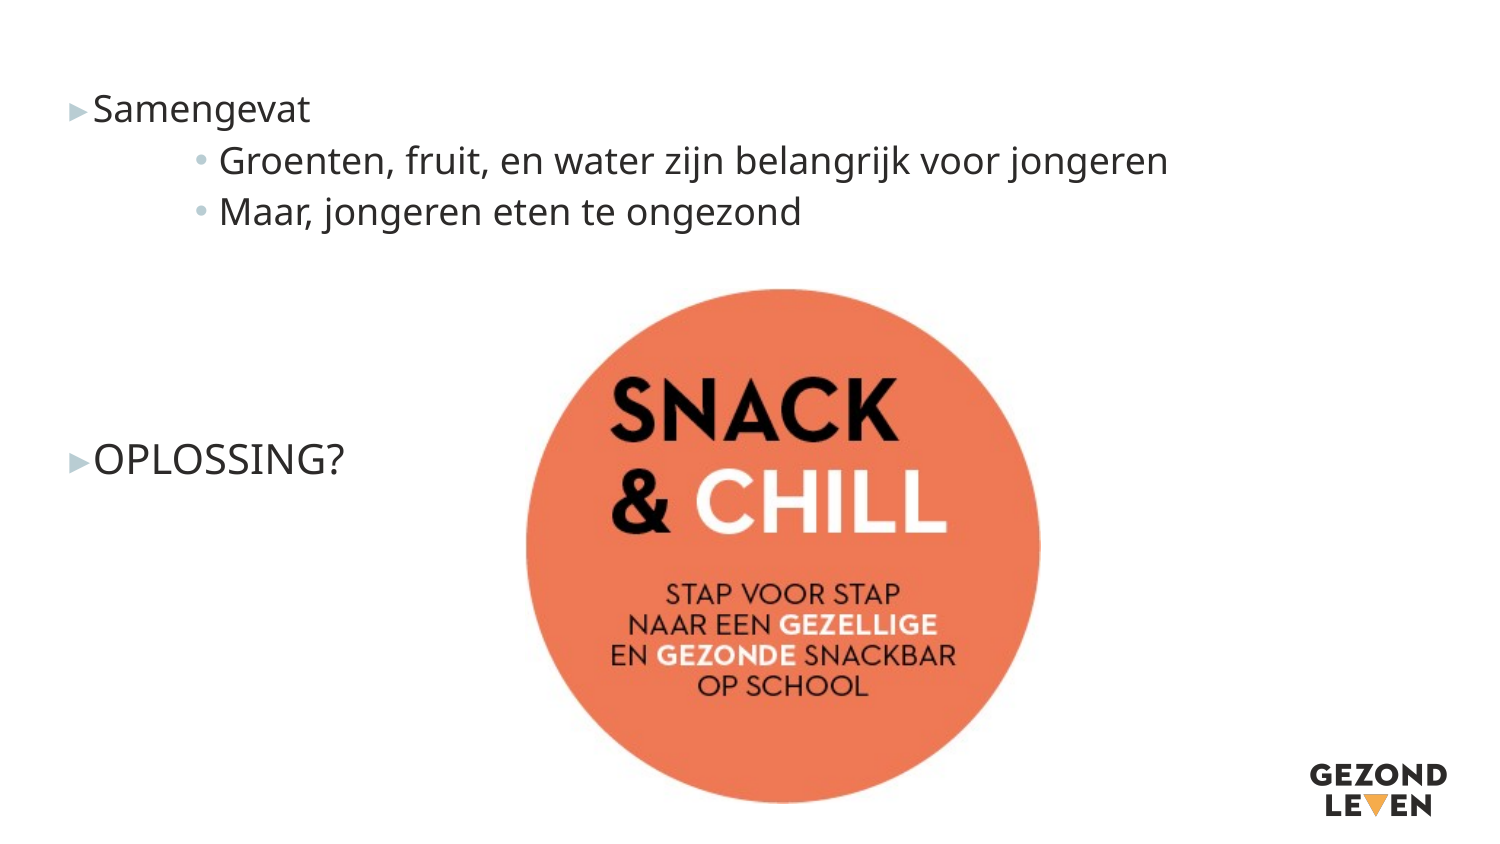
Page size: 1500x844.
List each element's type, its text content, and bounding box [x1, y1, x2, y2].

text_box Samengevat Groenten, fruit, en water zijn belangrijk voor jongeren Maar, jongeren eten te ongezond OPLOSSING? [64, 79, 1390, 582]
picture [524, 287, 1041, 804]
